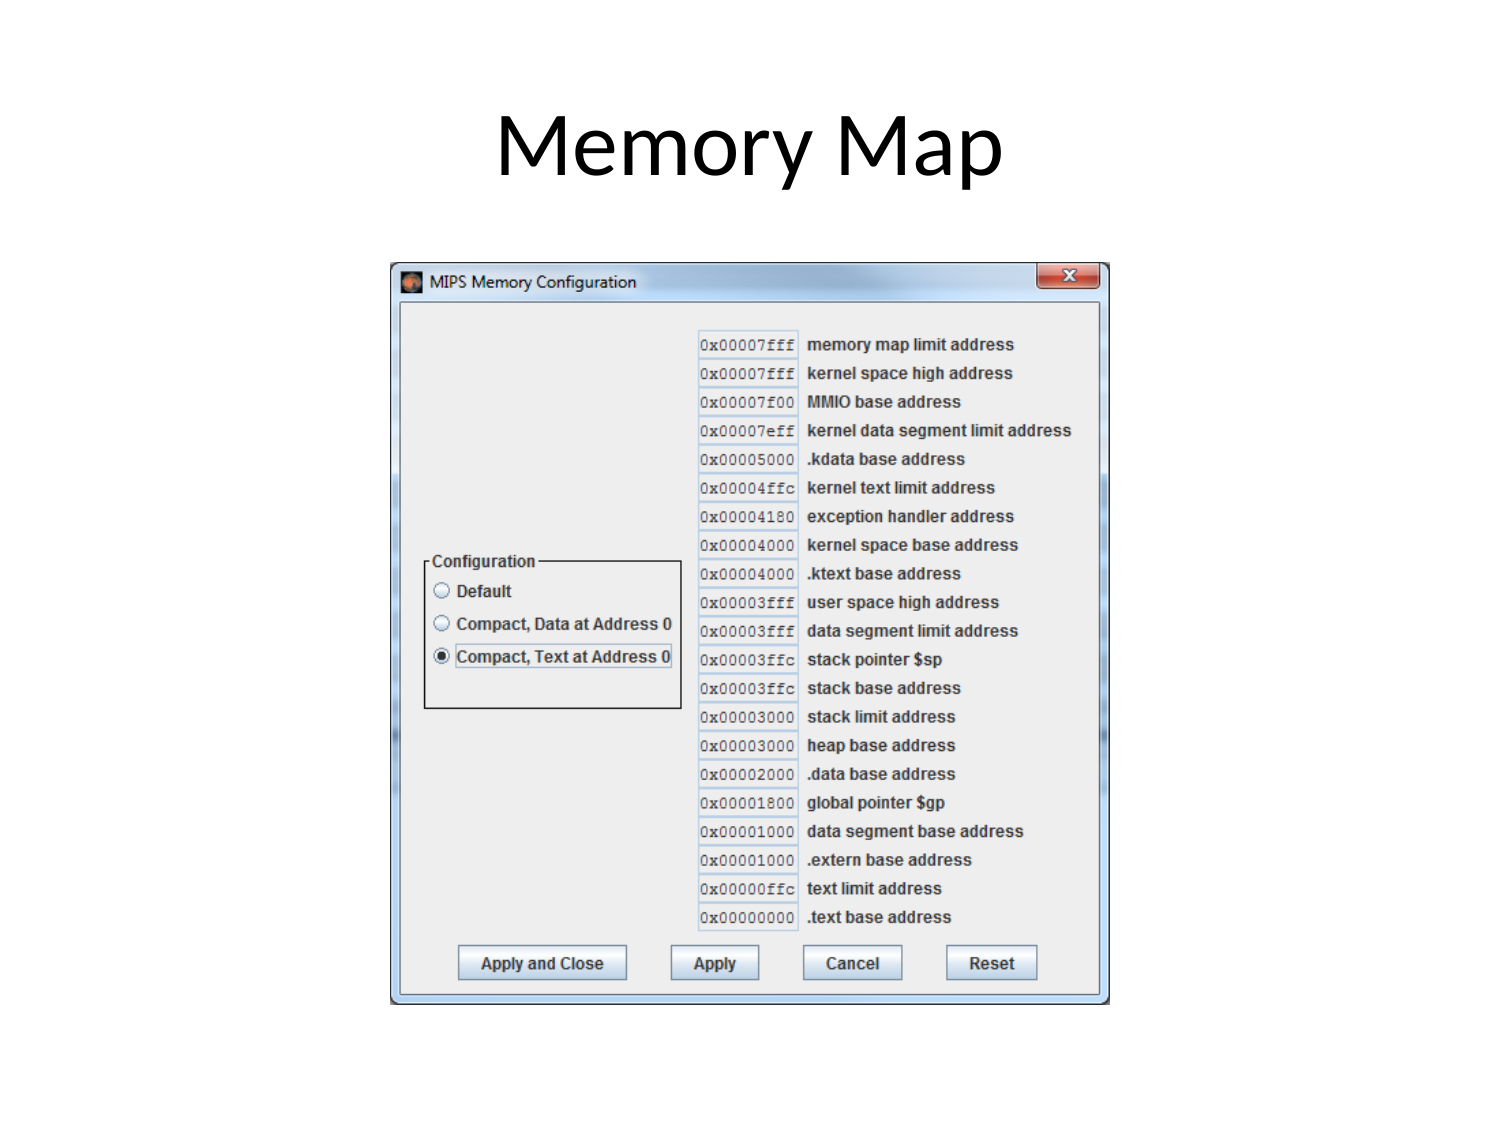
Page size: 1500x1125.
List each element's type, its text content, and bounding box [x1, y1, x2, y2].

title Memory Map [75, 45, 1425, 233]
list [390, 262, 1110, 1006]
